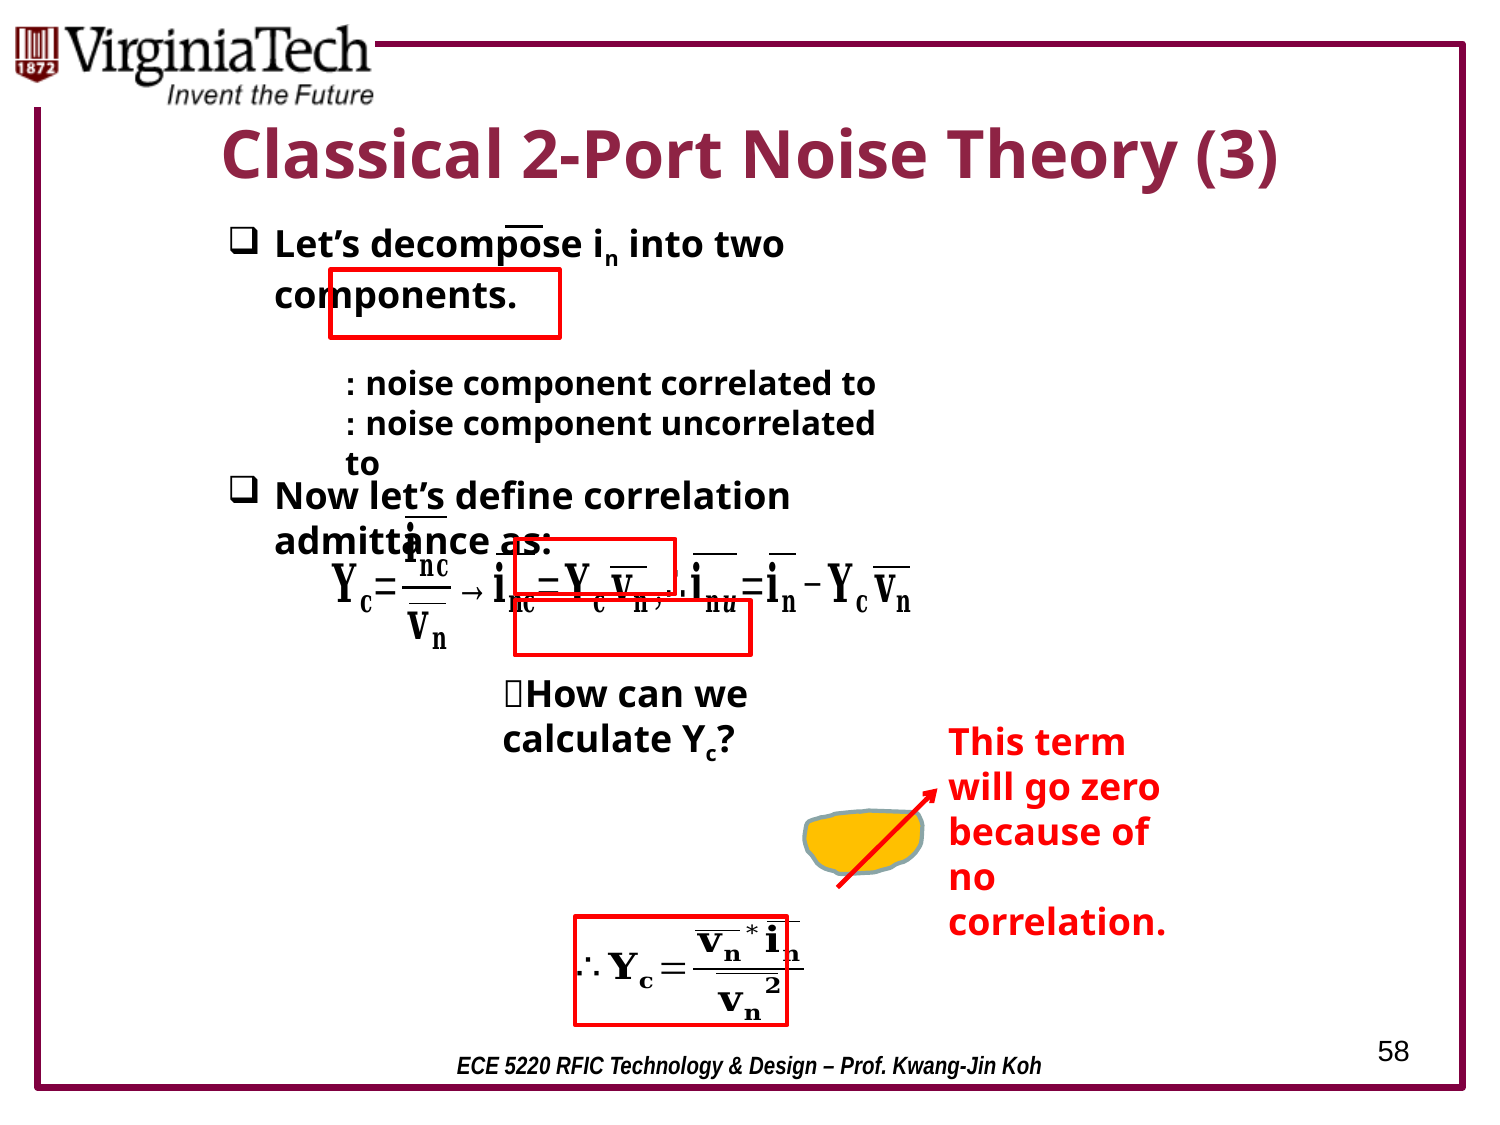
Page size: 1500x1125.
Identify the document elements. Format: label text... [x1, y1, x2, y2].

text_box How can we calculate Yc? [487, 662, 938, 774]
text_box [513, 537, 677, 596]
title Classical 2-Port Noise Theory (3) [75, 104, 1425, 213]
text_box Let’s decompose in into two components. [212, 212, 1013, 324]
text_box This term will go zero because of no correlation. [933, 710, 1213, 951]
text_box [513, 598, 753, 657]
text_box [837, 788, 938, 888]
text_box [573, 914, 789, 1027]
text_box [328, 267, 562, 340]
text_box Now let’s define correlation admittance as: [212, 464, 1013, 570]
slide_number 58 [1074, 1024, 1425, 1103]
picture [15, 24, 375, 107]
text_box [802, 812, 832, 873]
